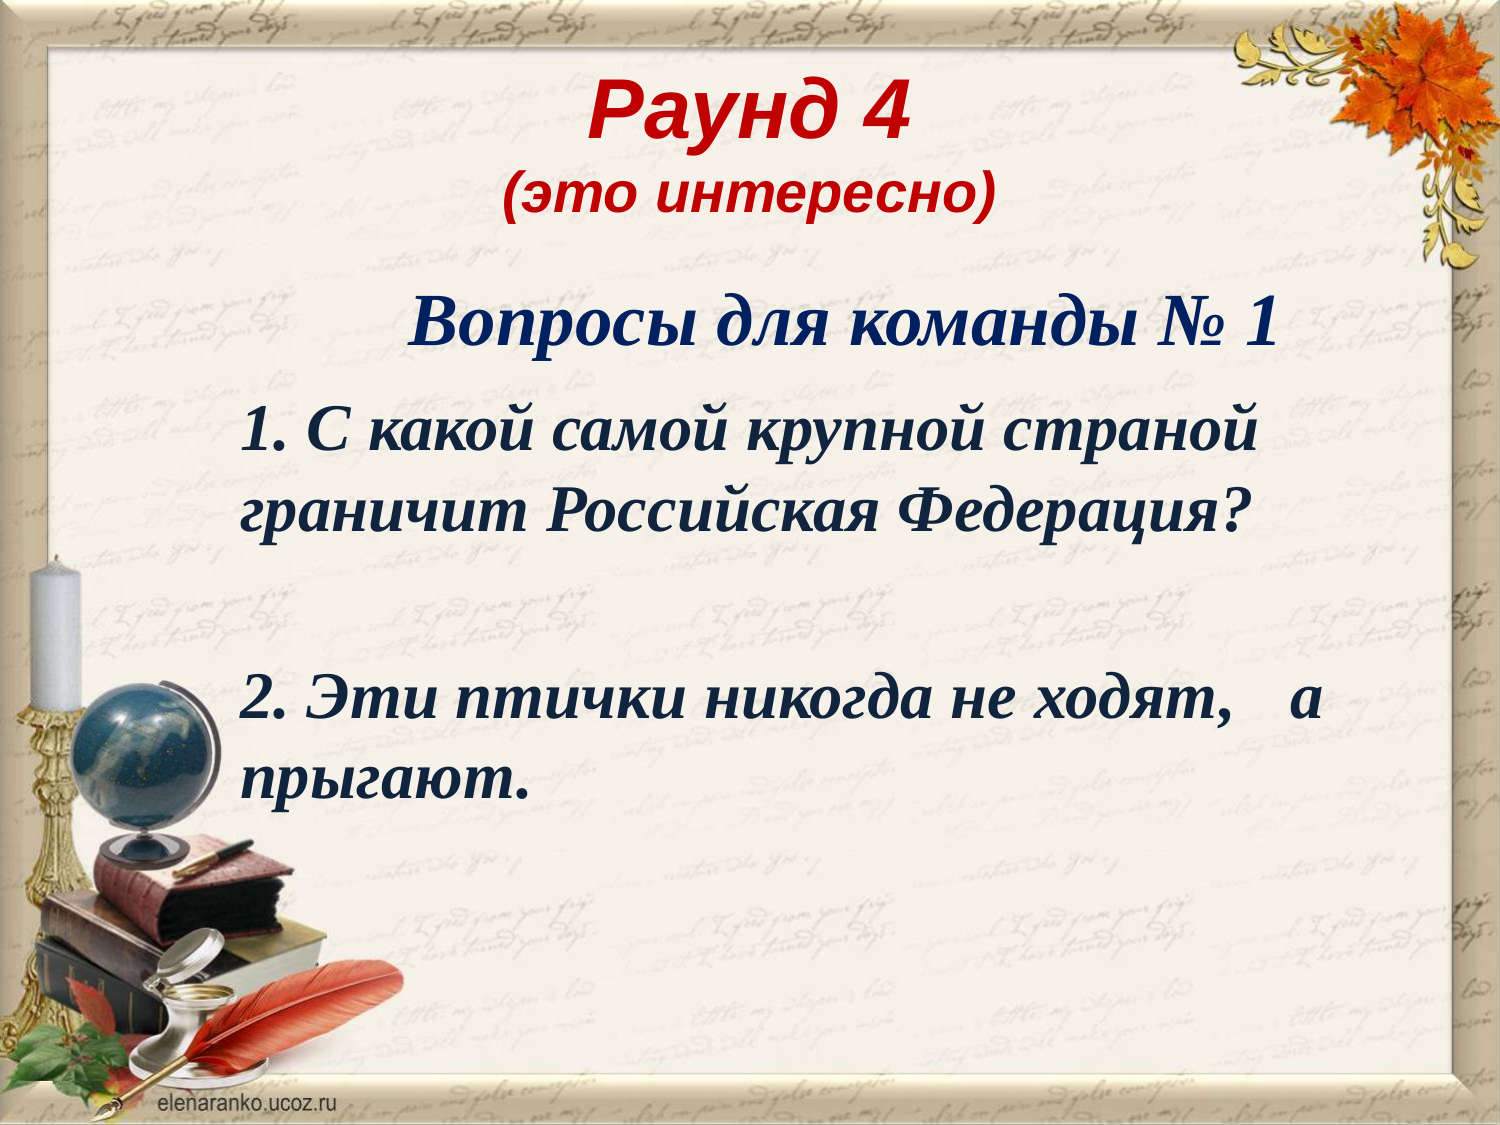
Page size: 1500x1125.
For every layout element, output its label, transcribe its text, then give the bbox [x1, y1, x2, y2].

picture [0, 0, 1500, 1125]
title Раунд 4 (это интересно) [75, 45, 1425, 233]
list Вопросы для команды № 1 1. С какой самой крупной страной граничит Российская Федерация? 2. Эти птички никогда не ходят, а прыгают. [75, 262, 1425, 1005]
